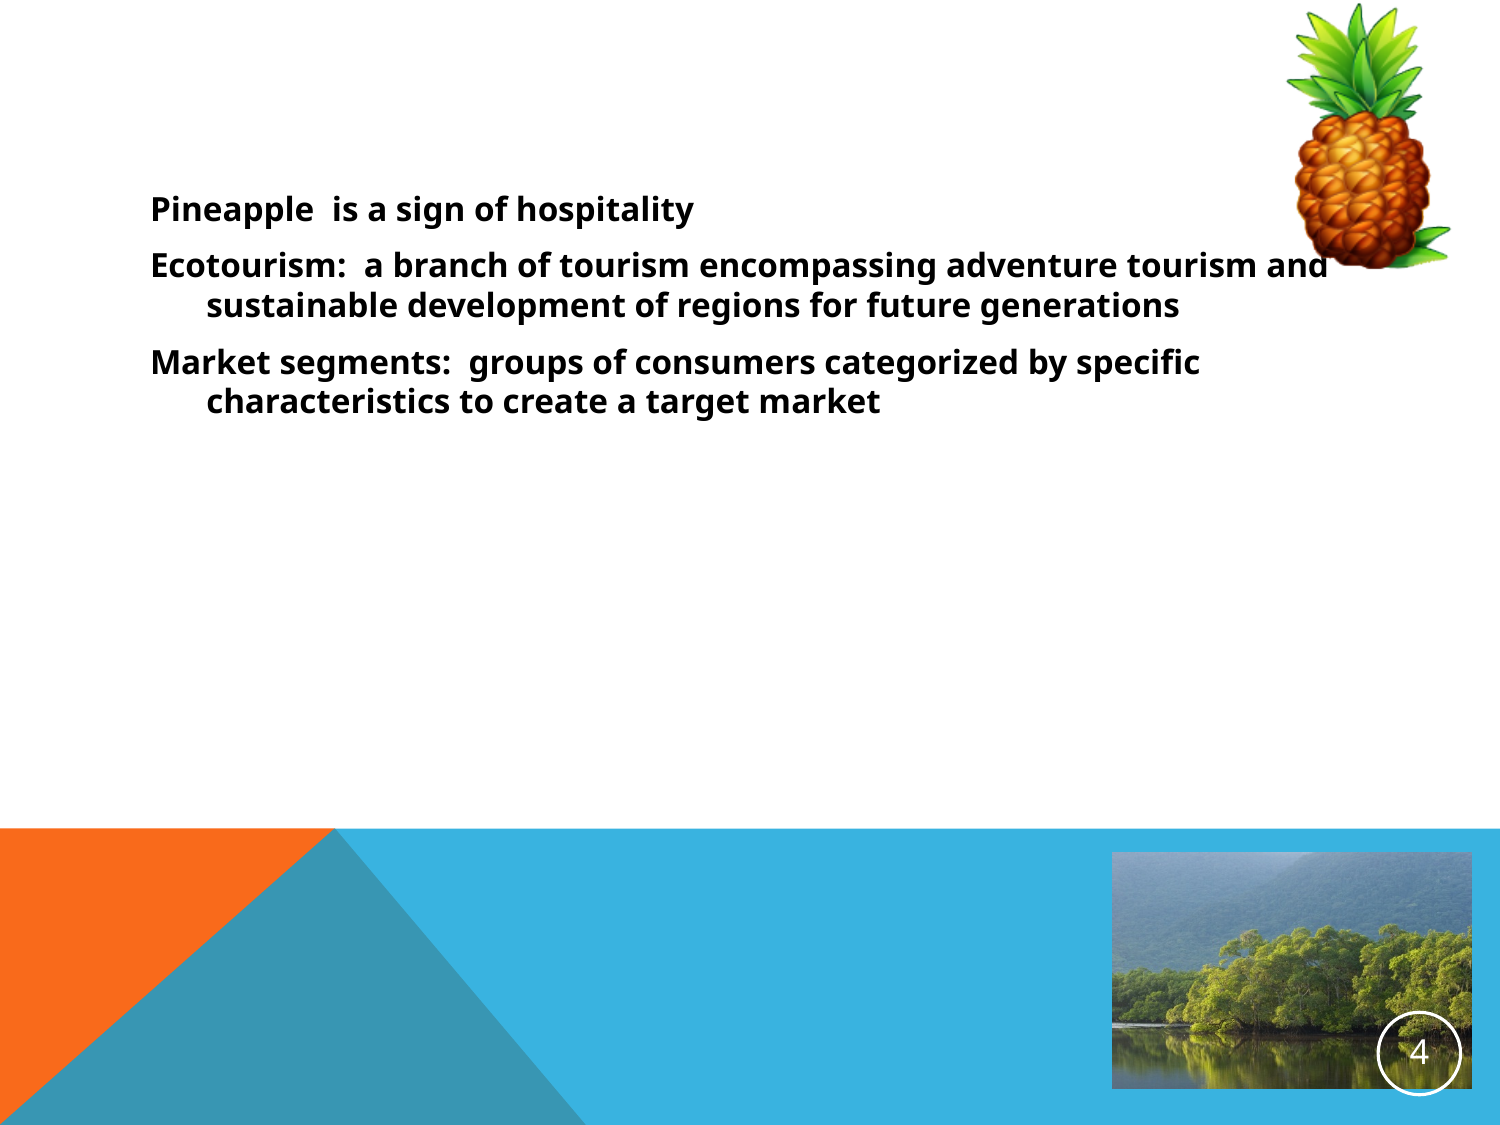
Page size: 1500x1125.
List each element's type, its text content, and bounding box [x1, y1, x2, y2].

picture [1112, 852, 1473, 1089]
list Pineapple is a sign of hospitality Ecotourism: a branch of tourism encompassing adventure tourism and sustainable development of regions for future generations Market segments: groups of consumers categorized by specific characteristics to create a target market [135, 180, 1369, 768]
picture [1218, 0, 1500, 282]
